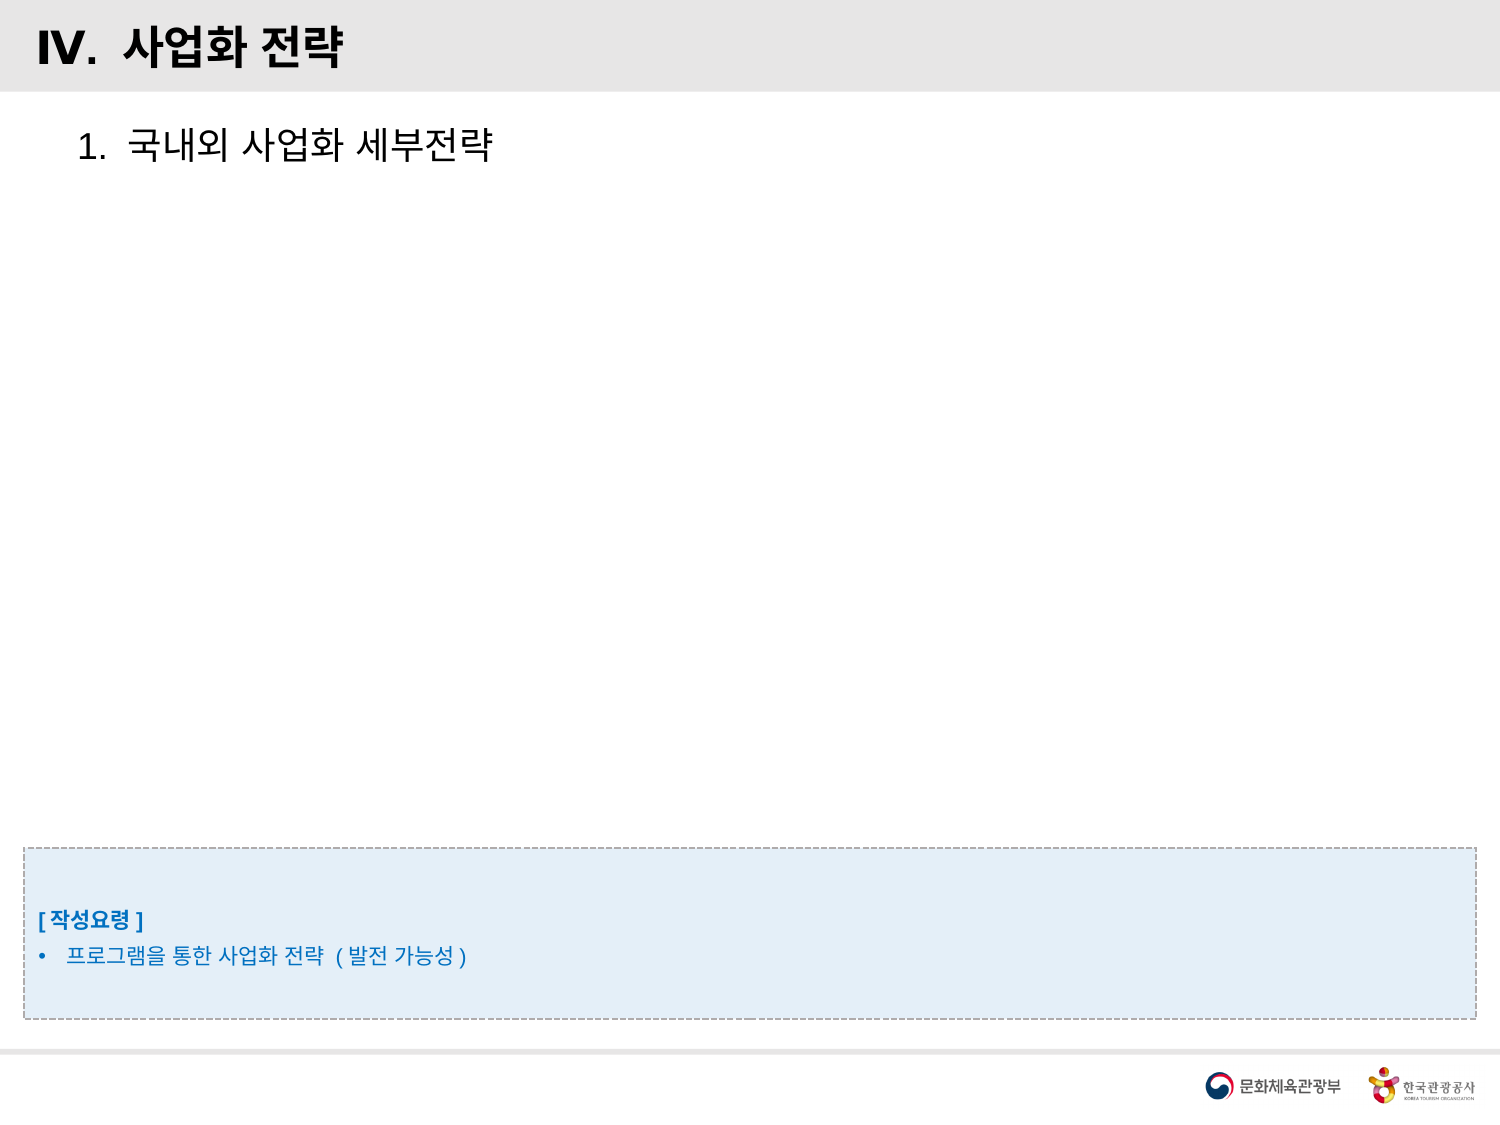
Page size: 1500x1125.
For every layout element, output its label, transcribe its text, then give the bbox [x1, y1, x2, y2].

text_box 1. 국내외 사업화 세부전략 [61, 108, 1500, 181]
picture [1200, 1064, 1486, 1109]
text_box [작성요령] 프로그램을 통한 사업화 전략 (발전 가능성) [23, 847, 1477, 1020]
text_box Ⅳ. 사업화 전략 [0, 0, 1500, 93]
